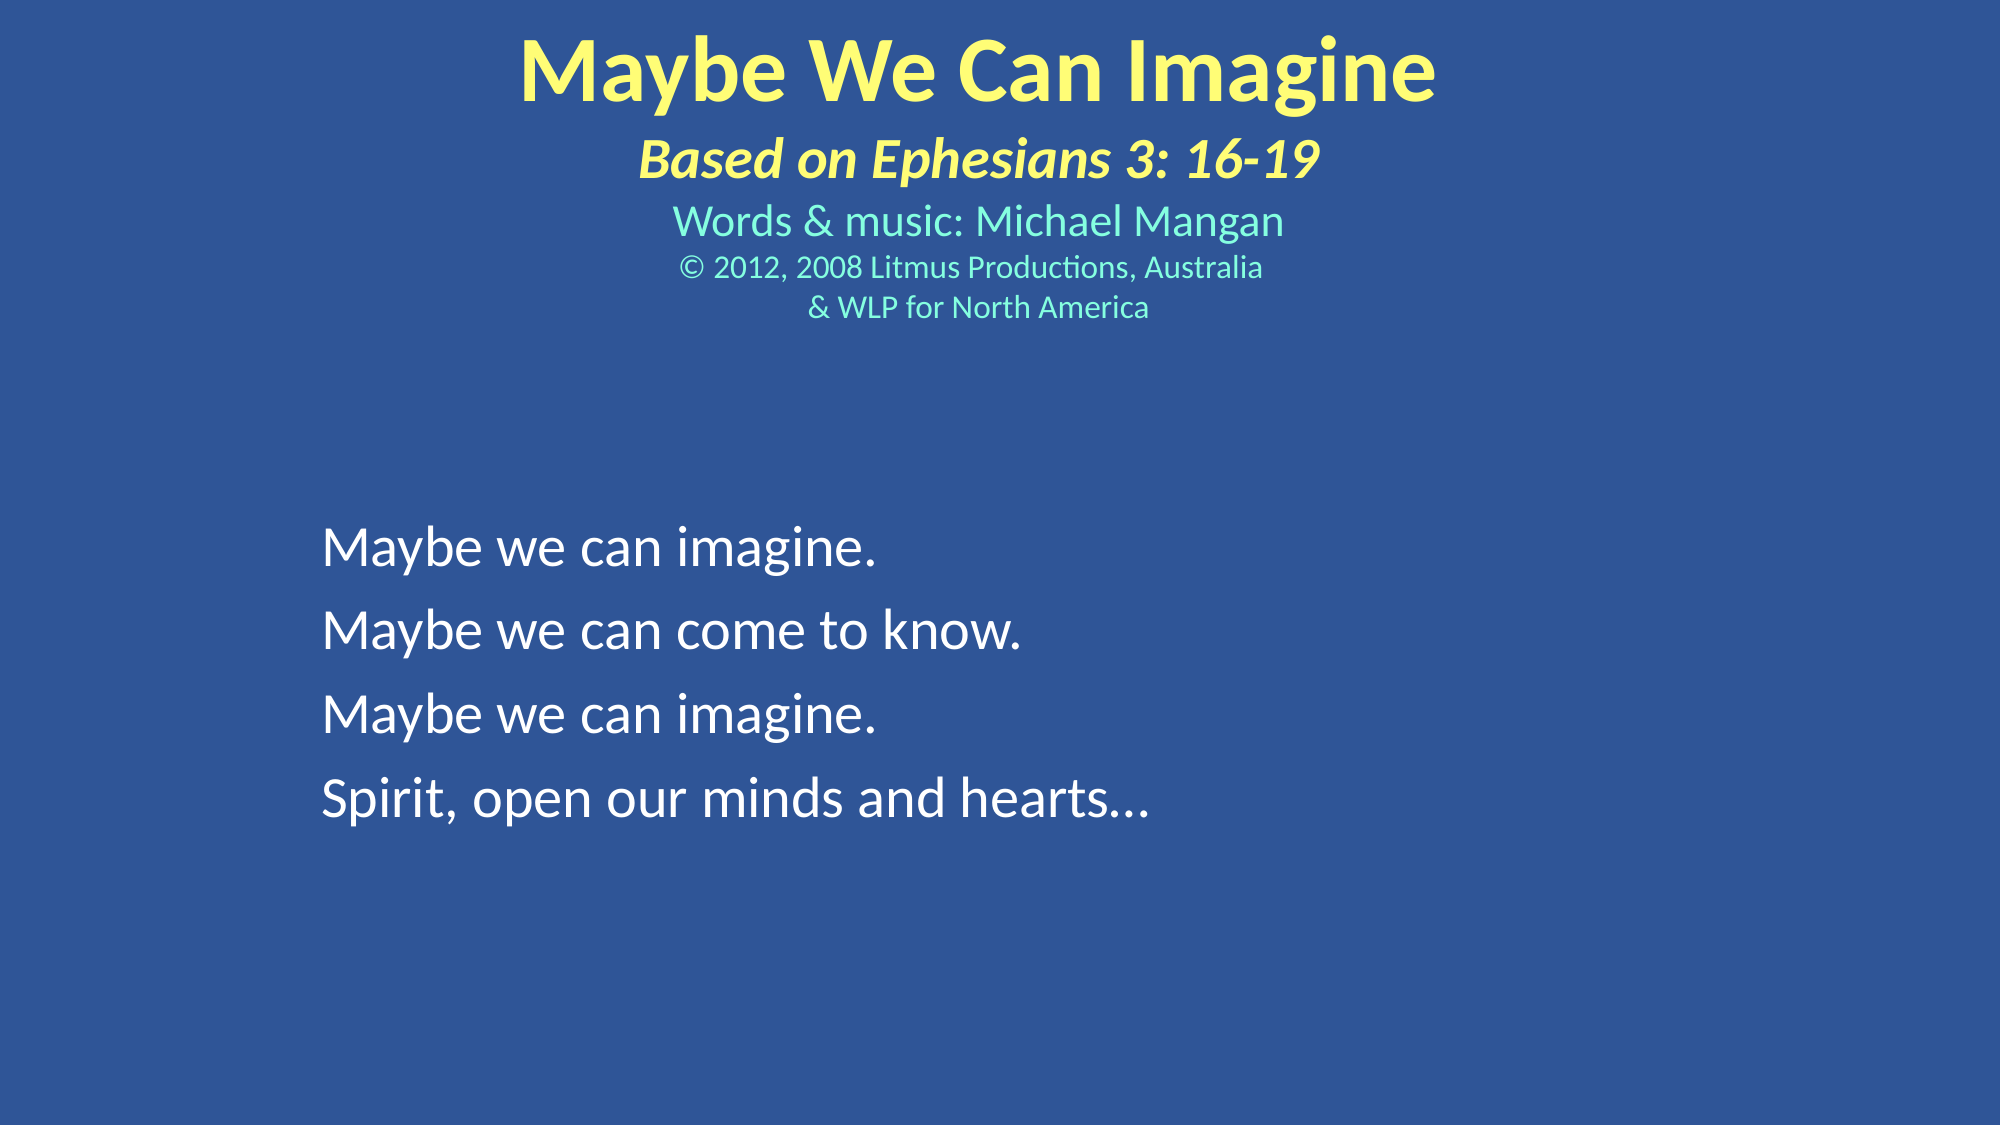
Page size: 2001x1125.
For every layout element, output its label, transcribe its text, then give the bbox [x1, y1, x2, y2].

list Maybe we can imagine. Maybe we can come to know. Maybe we can imagine. Spirit, open our minds and hearts… [306, 508, 1694, 871]
text_box Maybe We Can Imagine Based on Ephesians 3: 16-19 Words & music: Michael Mangan © 2012, 2008 Litmus Productions, Australia & WLP for North America [291, 7, 1667, 327]
